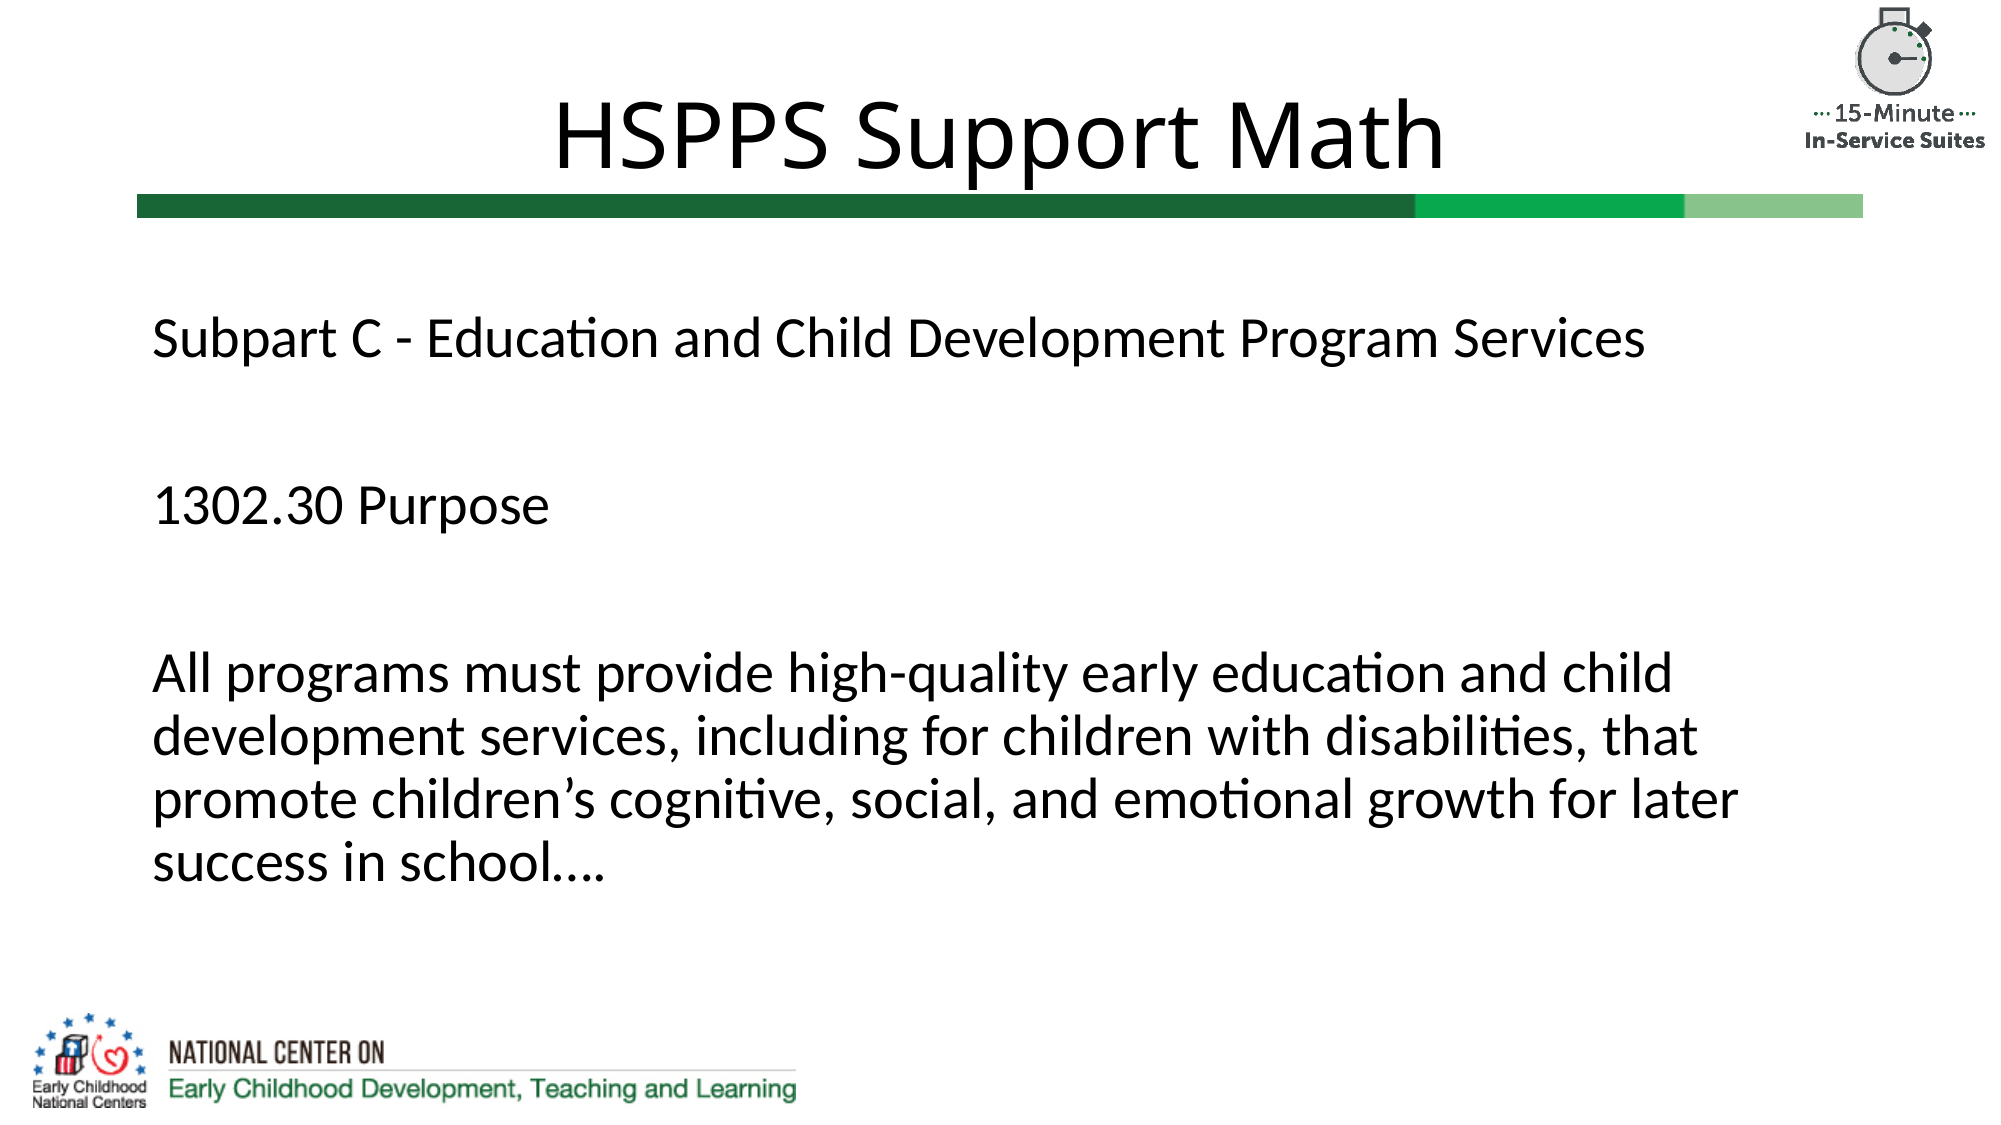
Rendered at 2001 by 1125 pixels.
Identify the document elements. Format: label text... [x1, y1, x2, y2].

picture [1790, 0, 1999, 161]
list Subpart C - Education and Child Development Program Services 1302.30 Purpose All programs must provide high-quality early education and child development services, including for children with disabilities, that promote children’s cognitive, social, and emotional growth for later success in school…. [137, 299, 1863, 1014]
picture [33, 1013, 796, 1108]
title HSPPS Support Math [137, 59, 1863, 218]
